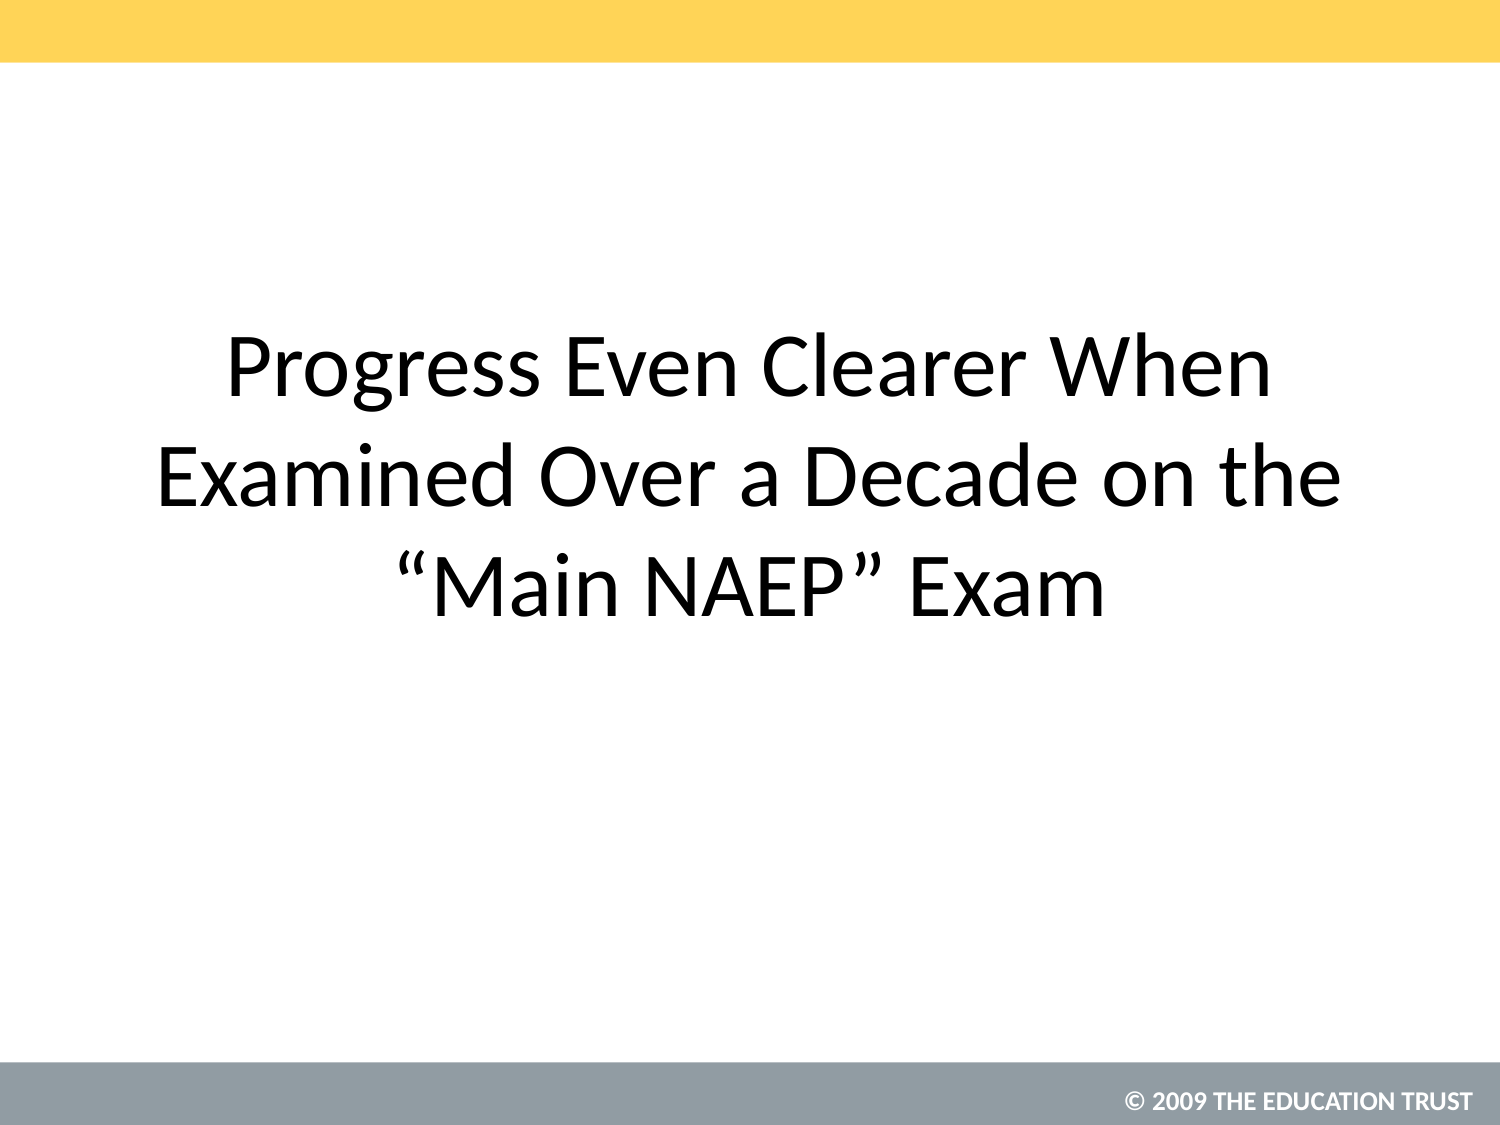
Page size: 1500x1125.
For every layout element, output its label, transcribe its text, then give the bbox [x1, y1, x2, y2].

title Progress Even Clearer When Examined Over a Decade on the “Main NAEP” Exam [112, 349, 1388, 591]
